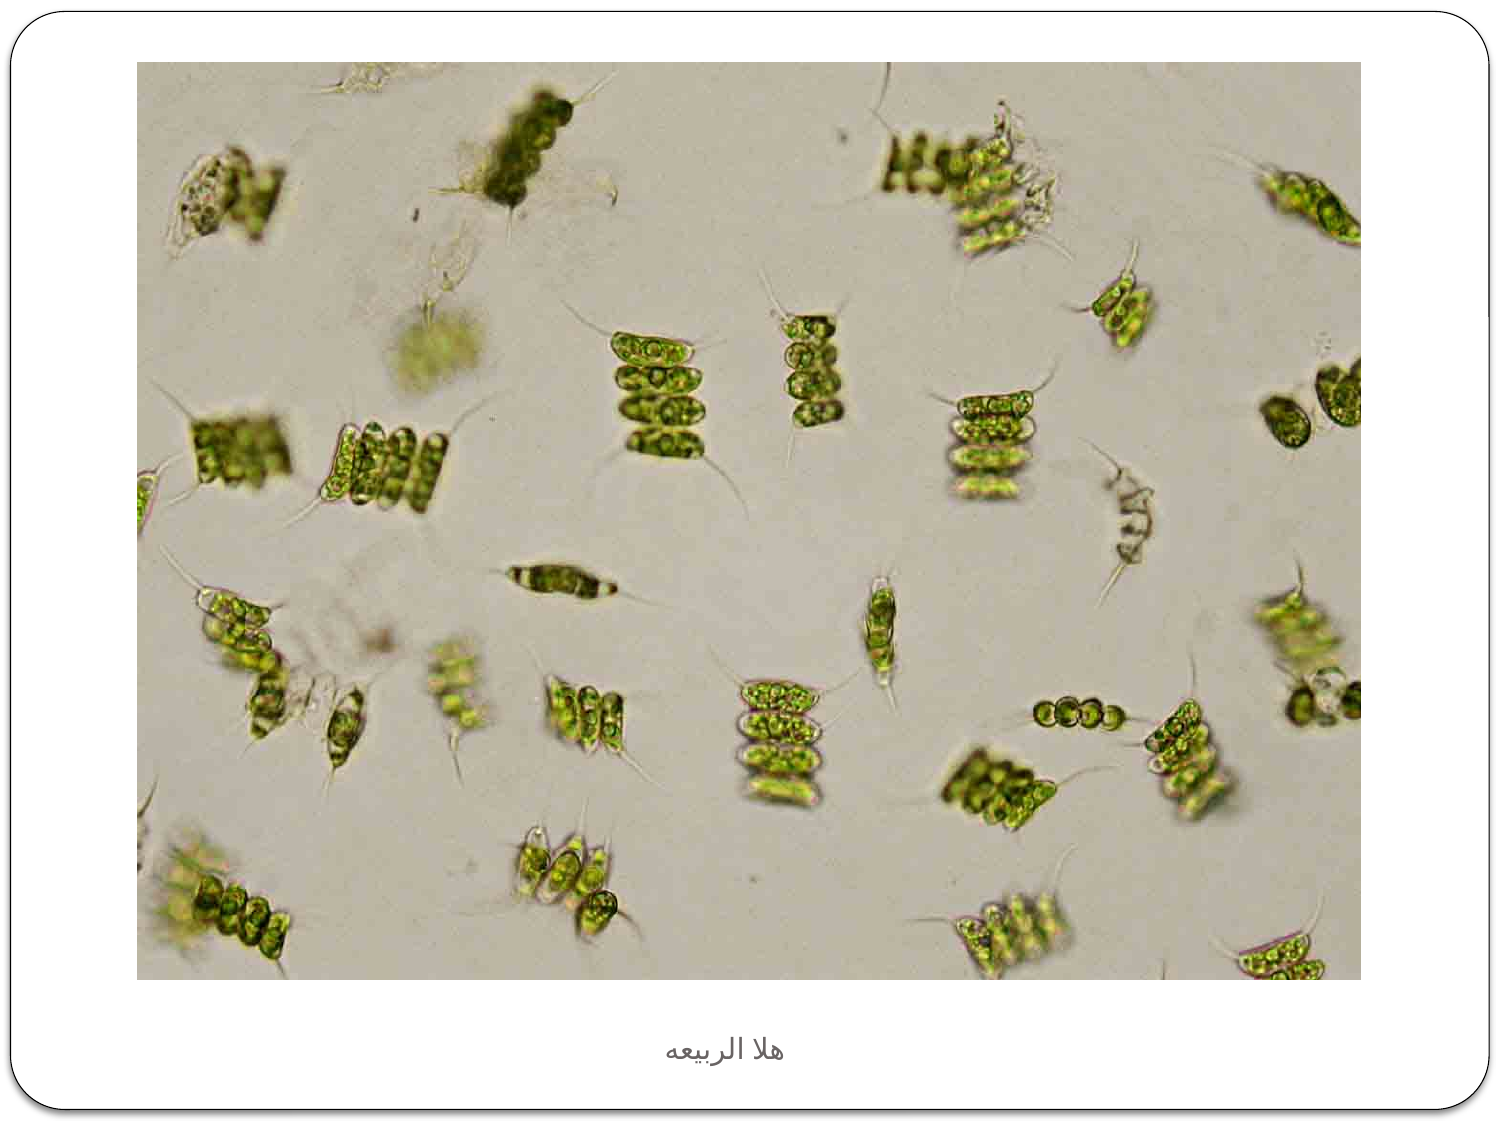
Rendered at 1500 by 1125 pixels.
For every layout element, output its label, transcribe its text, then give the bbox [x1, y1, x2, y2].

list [137, 62, 1361, 981]
footer هلا الربيعه [150, 1012, 800, 1088]
